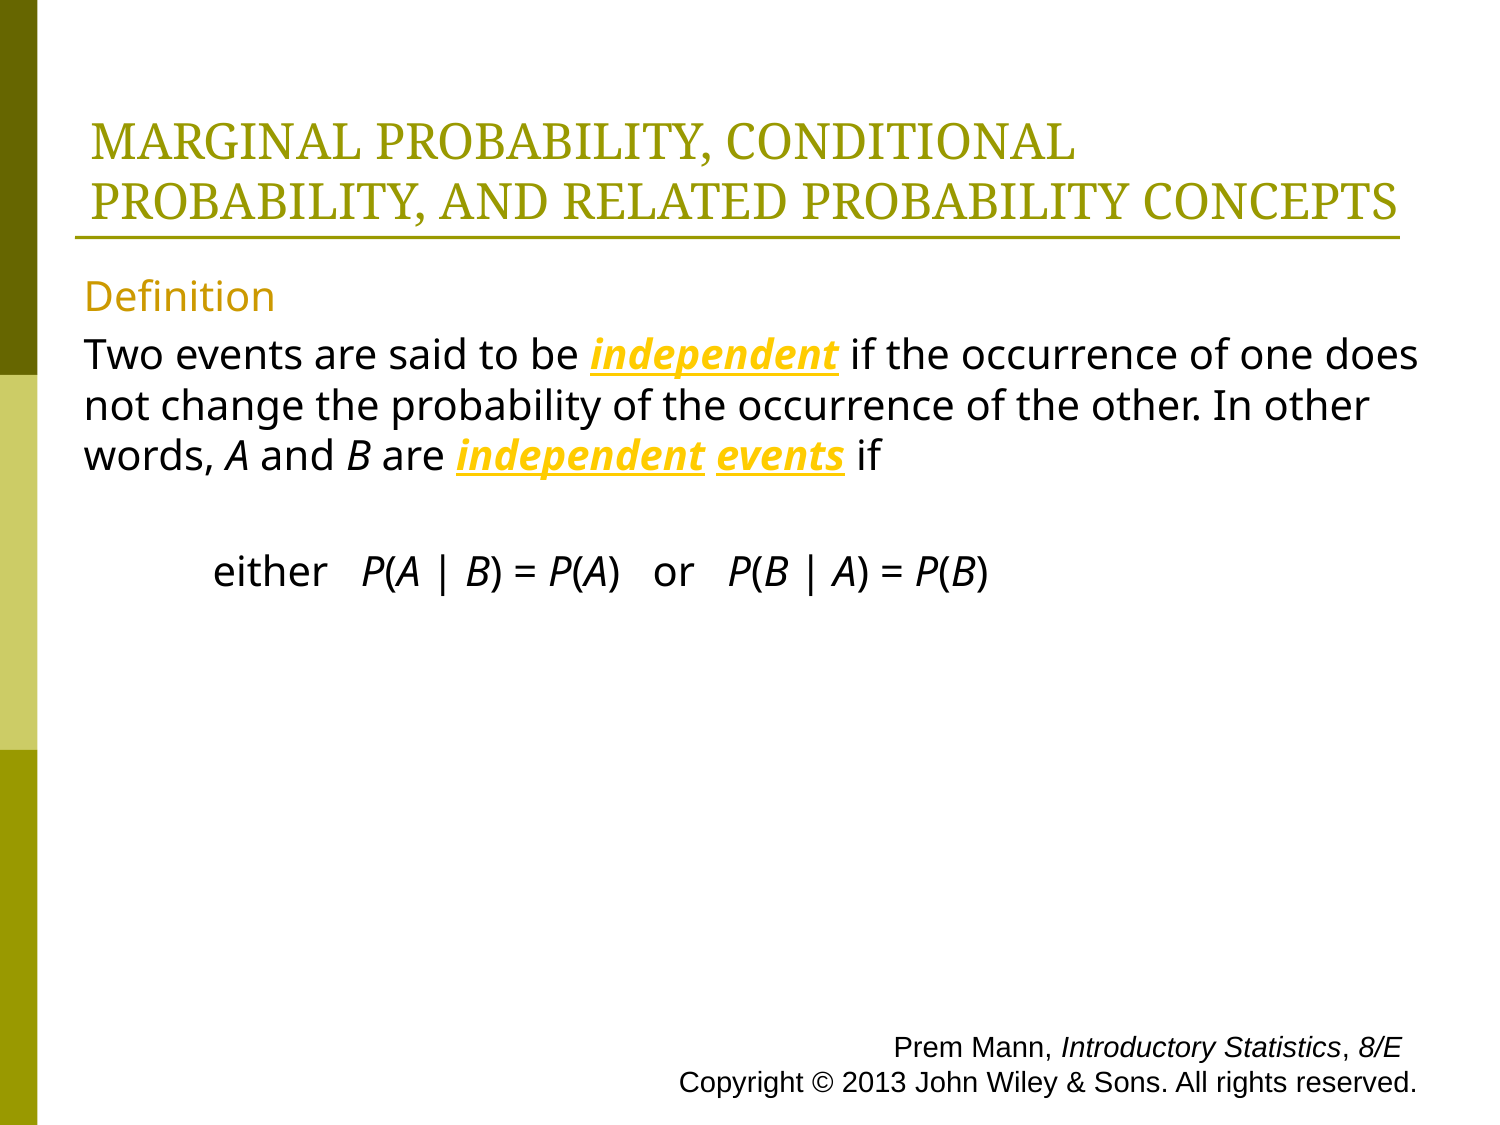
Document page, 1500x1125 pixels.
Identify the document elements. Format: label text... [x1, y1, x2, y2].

text_box MARGINAL PROBABILITY, CONDITIONAL PROBABILITY, AND RELATED PROBABILITY CONCEPTS [74, 49, 1425, 237]
text_box Prem Mann, Introductory Statistics, 8/E Copyright © 2013 John Wiley & Sons. All rights reserved. [664, 1020, 1449, 1106]
list Definition Two events are said to be independent if the occurrence of one does not change the probability of the occurrence of the other. In other words, A and B are independent events if either P(A | B) = P(A) or P(B | A) = P(B) [12, 262, 1447, 938]
